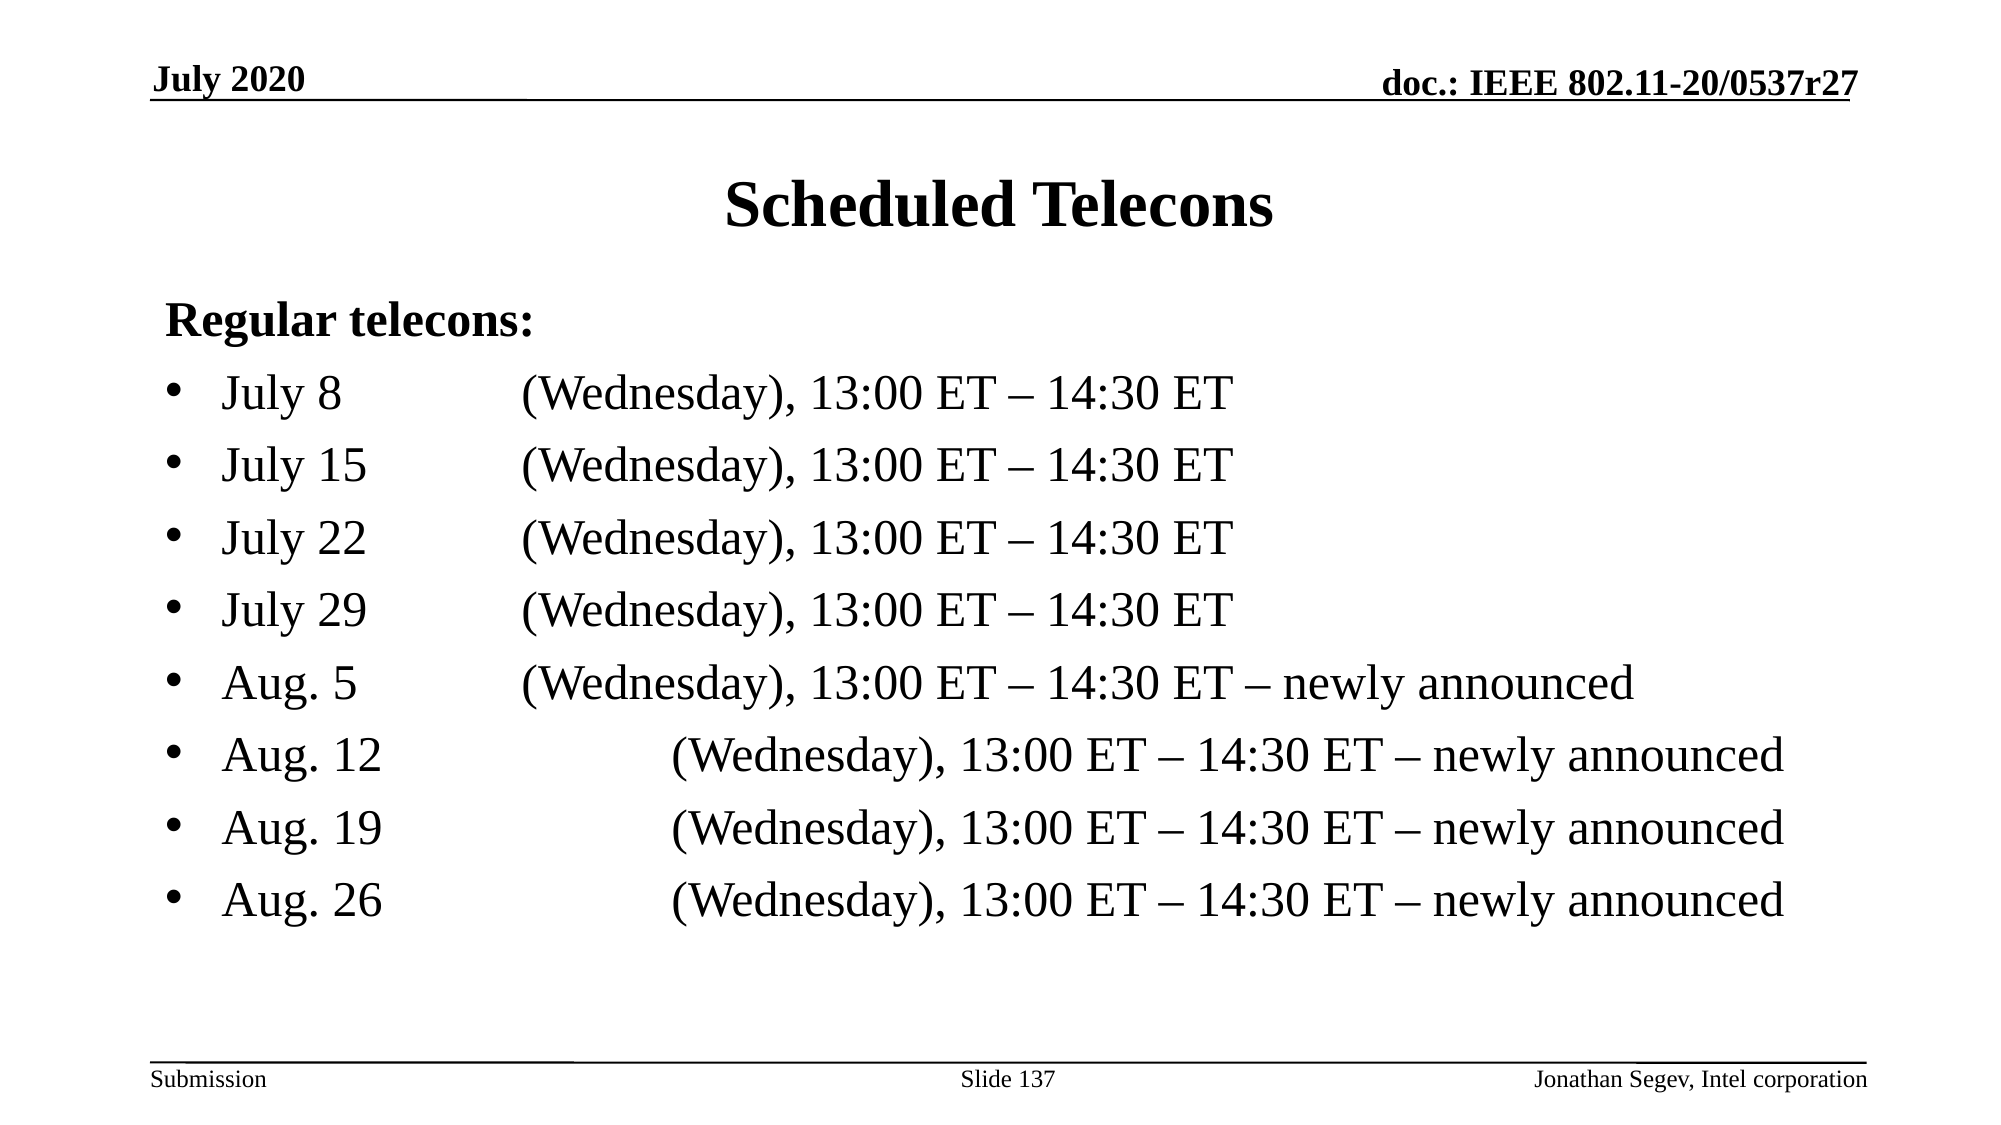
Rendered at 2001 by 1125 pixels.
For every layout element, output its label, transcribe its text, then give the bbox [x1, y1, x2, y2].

list Regular telecons: July 8 (Wednesday), 13:00 ET – 14:30 ET July 15 (Wednesday), 13:00 ET – 14:30 ET July 22 (Wednesday), 13:00 ET – 14:30 ET July 29 (Wednesday), 13:00 ET – 14:30 ET Aug. 5 (Wednesday), 13:00 ET – 14:30 ET – newly announced Aug. 12 (Wednesday), 13:00 ET – 14:30 ET – newly announced Aug. 19 (Wednesday), 13:00 ET – 14:30 ET – newly announced Aug. 26 (Wednesday), 13:00 ET – 14:30 ET – newly announced [149, 278, 1850, 670]
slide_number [152, 54, 563, 100]
slide_number Slide 137 [950, 1061, 1067, 1123]
footer Jonathan Segev, Intel corporation [1171, 1061, 1869, 1093]
title Scheduled Telecons [149, 112, 1850, 278]
